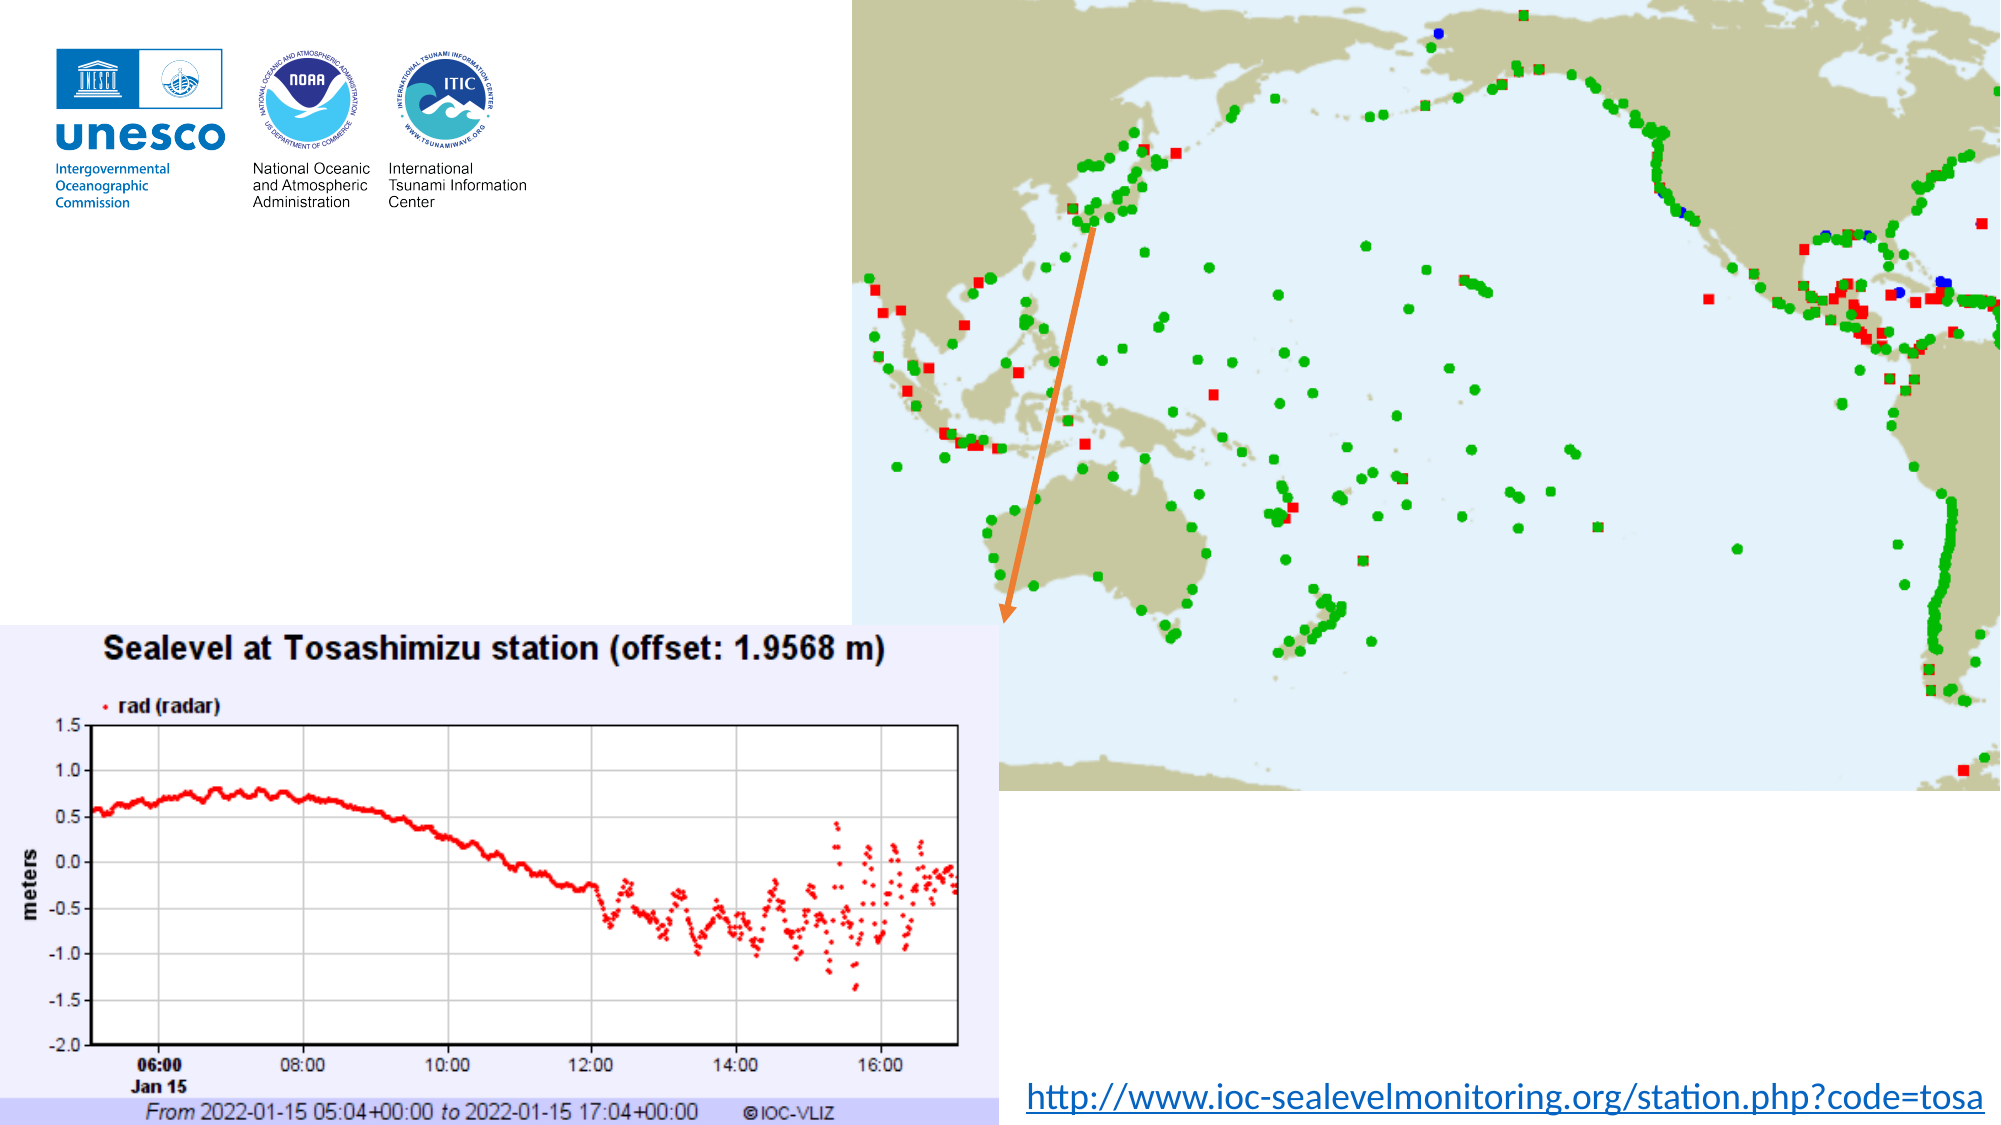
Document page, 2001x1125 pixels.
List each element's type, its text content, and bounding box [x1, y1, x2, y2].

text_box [1003, 227, 1094, 624]
picture [0, 0, 2000, 1125]
picture [43, 35, 527, 221]
text_box http://www.ioc-sealevelmonitoring.org/station.php?code=tosa [999, 1064, 2000, 1125]
